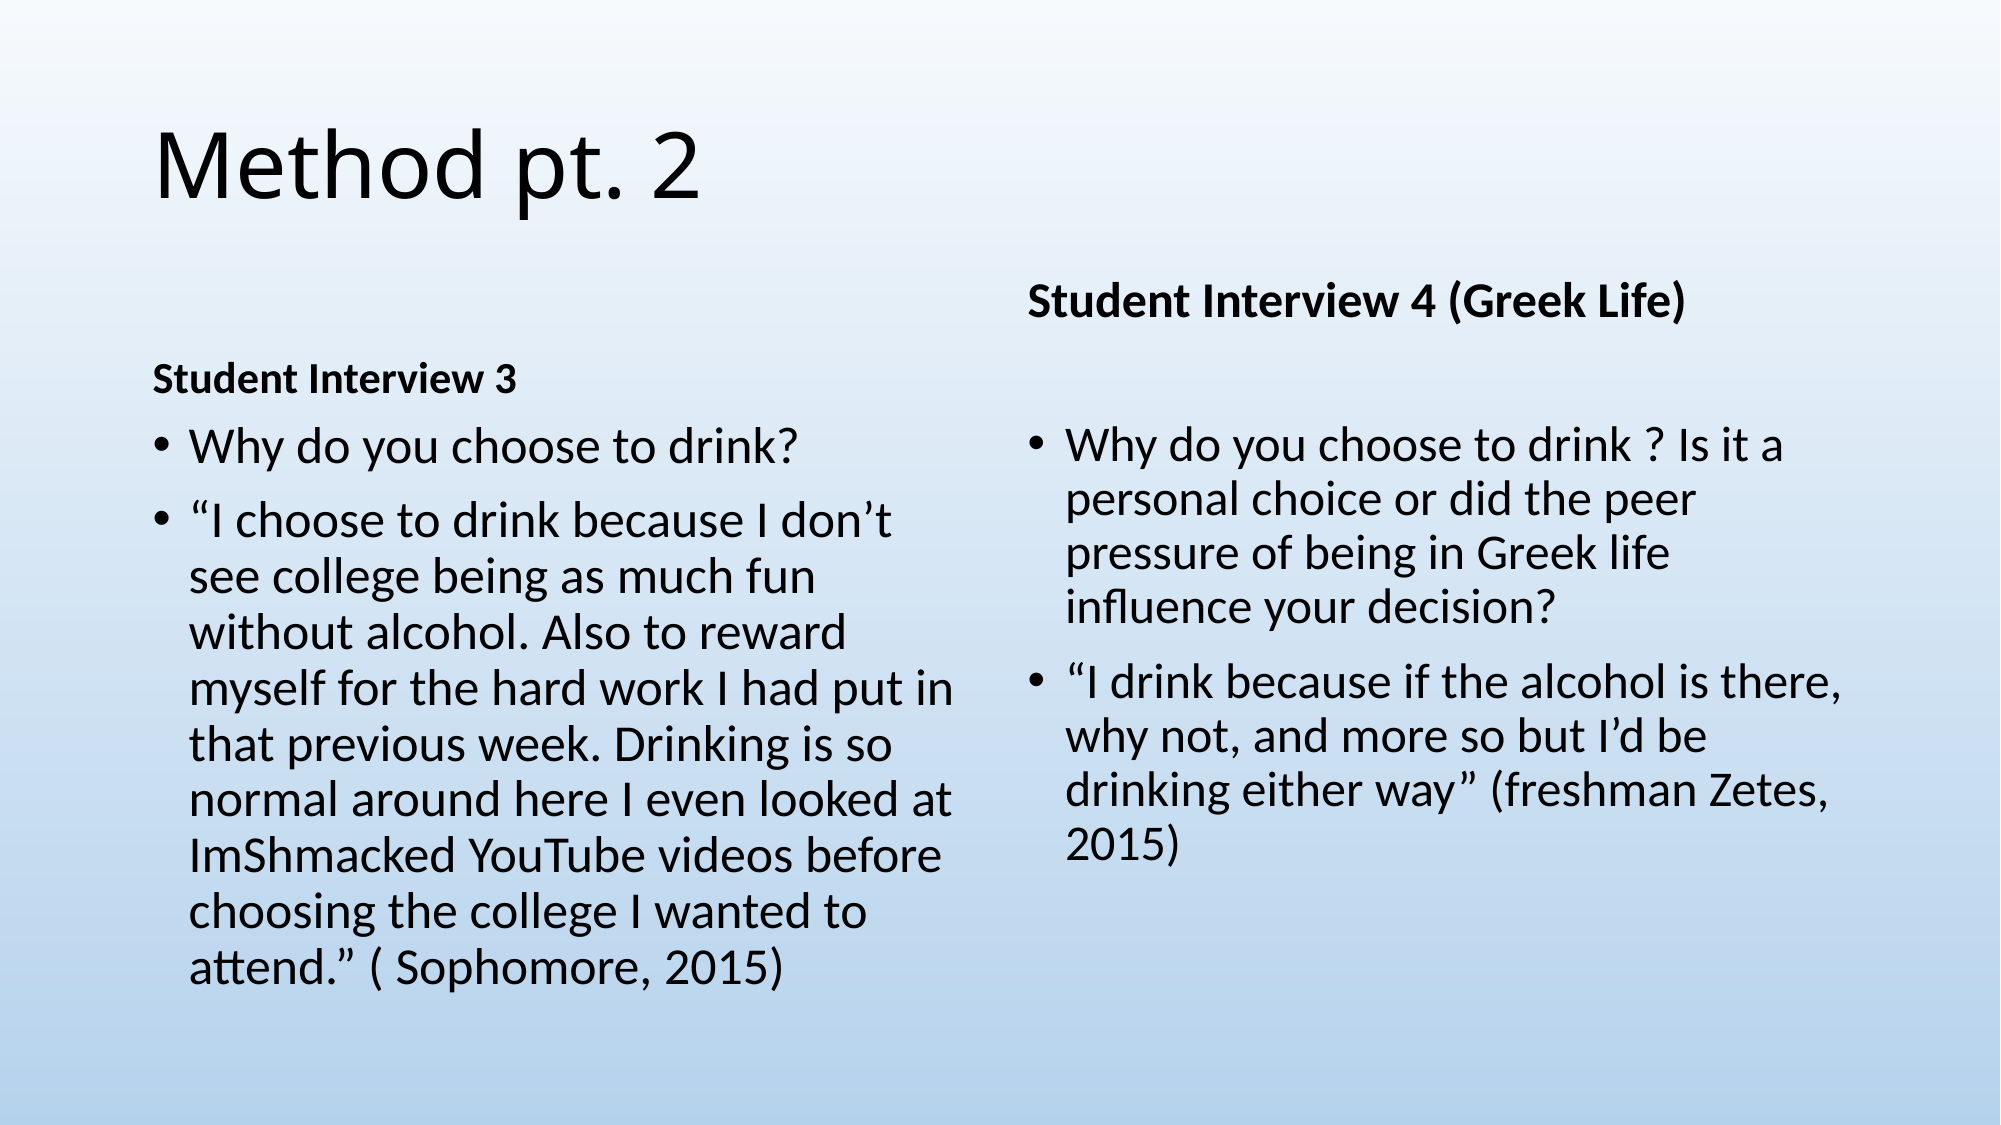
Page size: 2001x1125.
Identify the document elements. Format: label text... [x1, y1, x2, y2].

title Method pt. 2 [137, 59, 1863, 278]
list Student Interview 4 (Greek Life) [1012, 275, 1863, 410]
list Why do you choose to drink ? Is it a personal choice or did the peer pressure of being in Greek life influence your decision? “I drink because if the alcohol is there, why not, and more so but I’d be drinking either way” (freshman Zetes, 2015) [1012, 410, 1863, 1016]
list Why do you choose to drink? “I choose to drink because I don’t see college being as much fun without alcohol. Also to reward myself for the hard work I had put in that previous week. Drinking is so normal around here I even looked at ImShmacked YouTube videos before choosing the college I wanted to attend.” ( Sophomore, 2015) [137, 410, 984, 1016]
list Student Interview 3 [137, 275, 984, 410]
